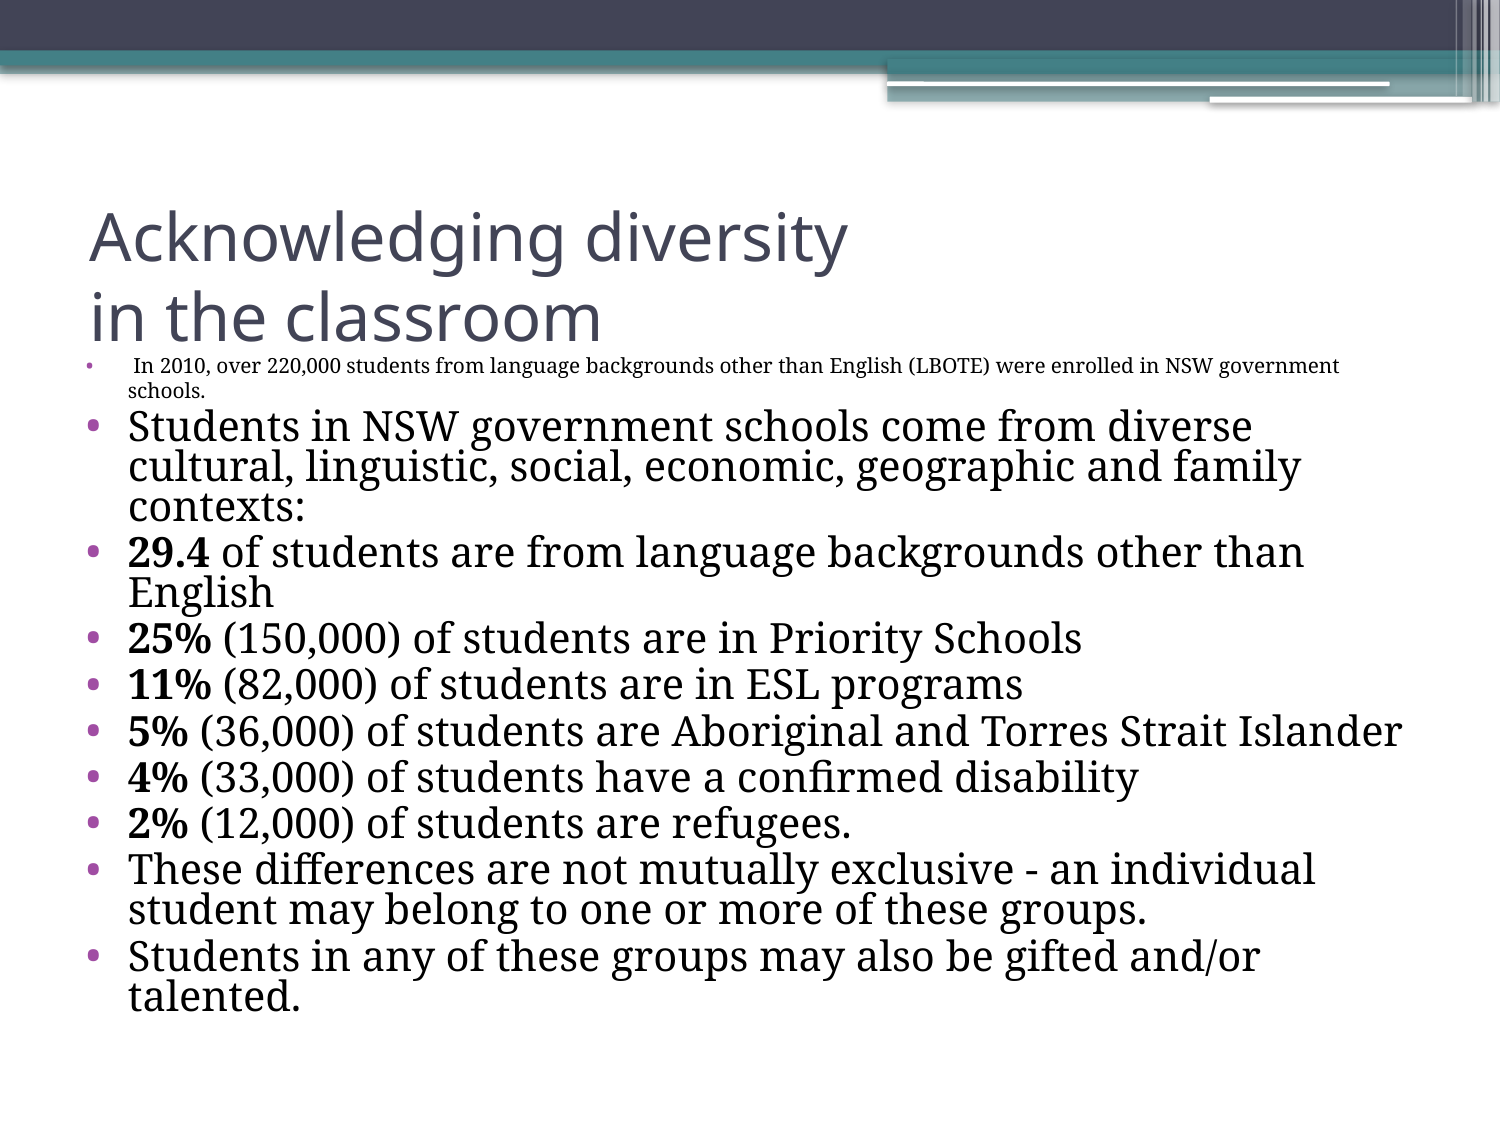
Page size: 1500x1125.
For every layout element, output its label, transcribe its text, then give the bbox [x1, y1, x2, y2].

title Acknowledging diversity in the classroom [75, 187, 1425, 363]
list In 2010, over 220,000 students from language backgrounds other than English (LBOTE) were enrolled in NSW government schools. Students in NSW government schools come from diverse cultural, linguistic, social, economic, geographic and family contexts: 29.4 of students are from language backgrounds other than English 25% (150,000) of students are in Priority Schools 11% (82,000) of students are in ESL programs 5% (36,000) of students are Aboriginal and Torres Strait Islander 4% (33,000) of students have a confirmed disability 2% (12,000) of students are refugees. These differences are not mutually exclusive - an individual student may belong to one or more of these groups. Students in any of these groups may also be gifted and/or talented. [53, 314, 1424, 1062]
